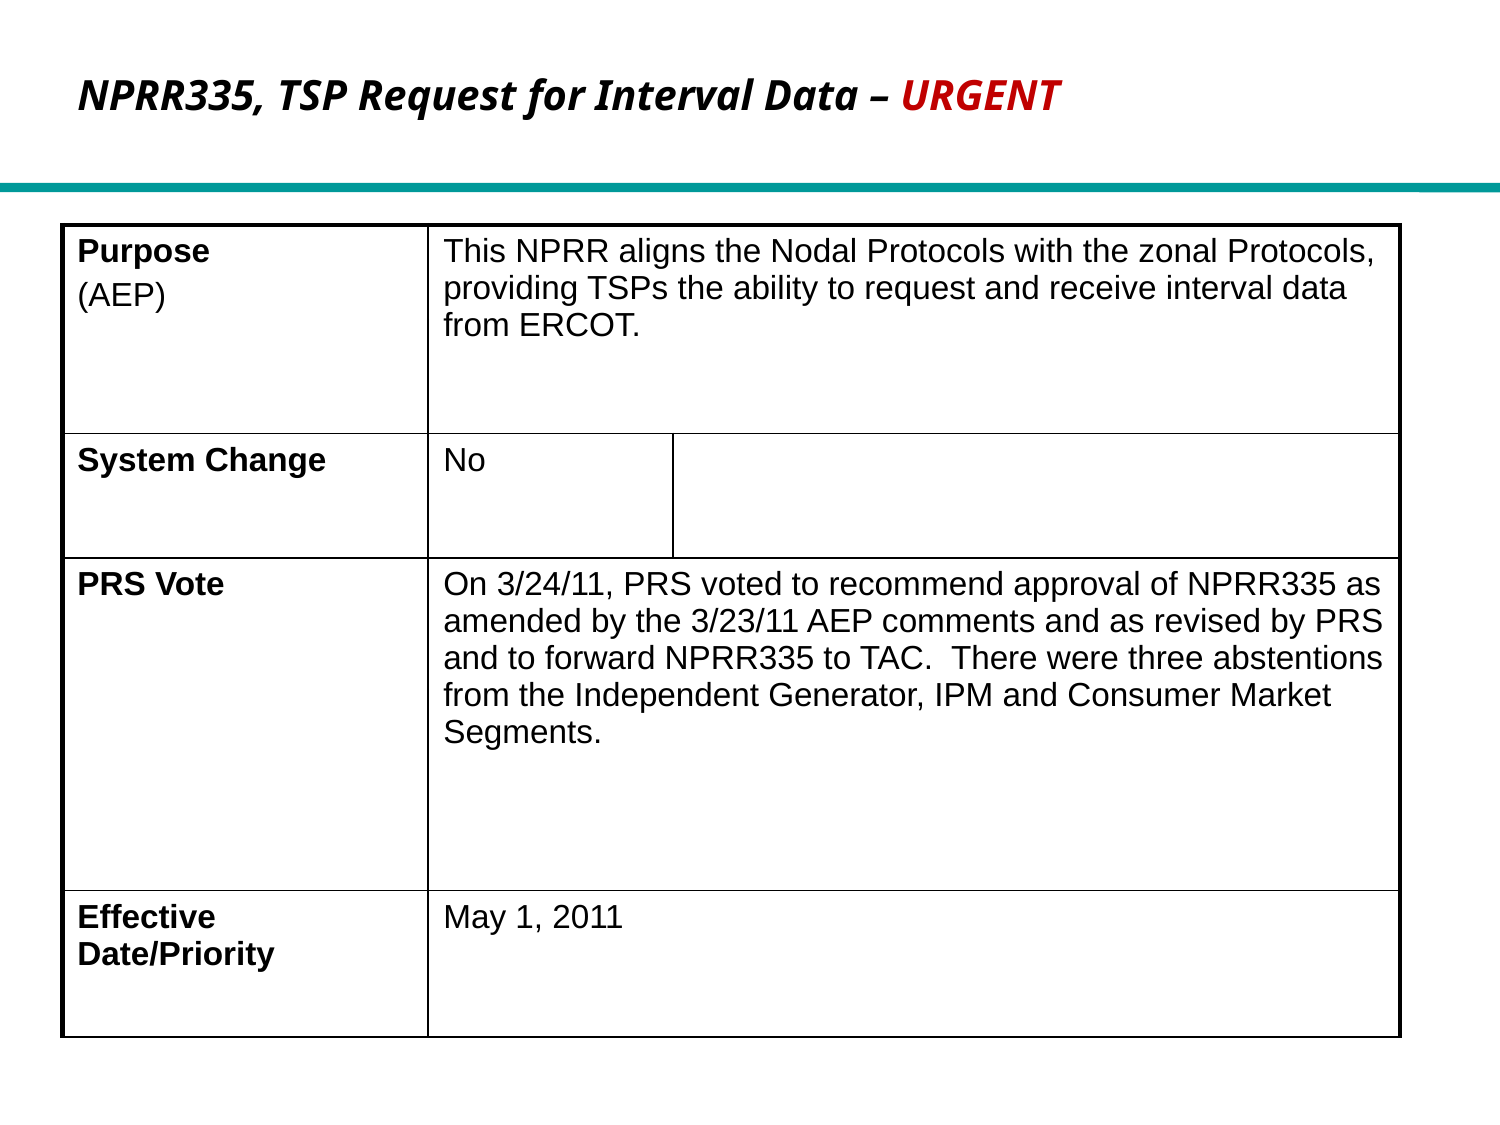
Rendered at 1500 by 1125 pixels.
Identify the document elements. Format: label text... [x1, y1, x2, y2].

table_header This NPRR aligns the Nodal Protocols with the zonal Protocols, providing TSPs the ability to request and receive interval data from ERCOT. [429, 227, 1398, 433]
table_cell PRS Vote [65, 559, 427, 890]
title NPRR335, TSP Request for Interval Data – Urgent [62, 37, 1500, 151]
table_cell May 1, 2011 [429, 891, 1398, 1036]
table_cell No [429, 434, 672, 557]
table_header Purpose (AEP) [65, 227, 427, 433]
table_cell On 3/24/11, PRS voted to recommend approval of NPRR335 as amended by the 3/23/11 AEP comments and as revised by PRS and to forward NPRR335 to TAC. There were three abstentions from the Independent Generator, IPM and Consumer Market Segments. [429, 559, 1398, 890]
table_cell Effective Date/Priority [65, 891, 427, 1036]
table_cell System Change [65, 434, 427, 557]
table_cell [674, 434, 1398, 557]
